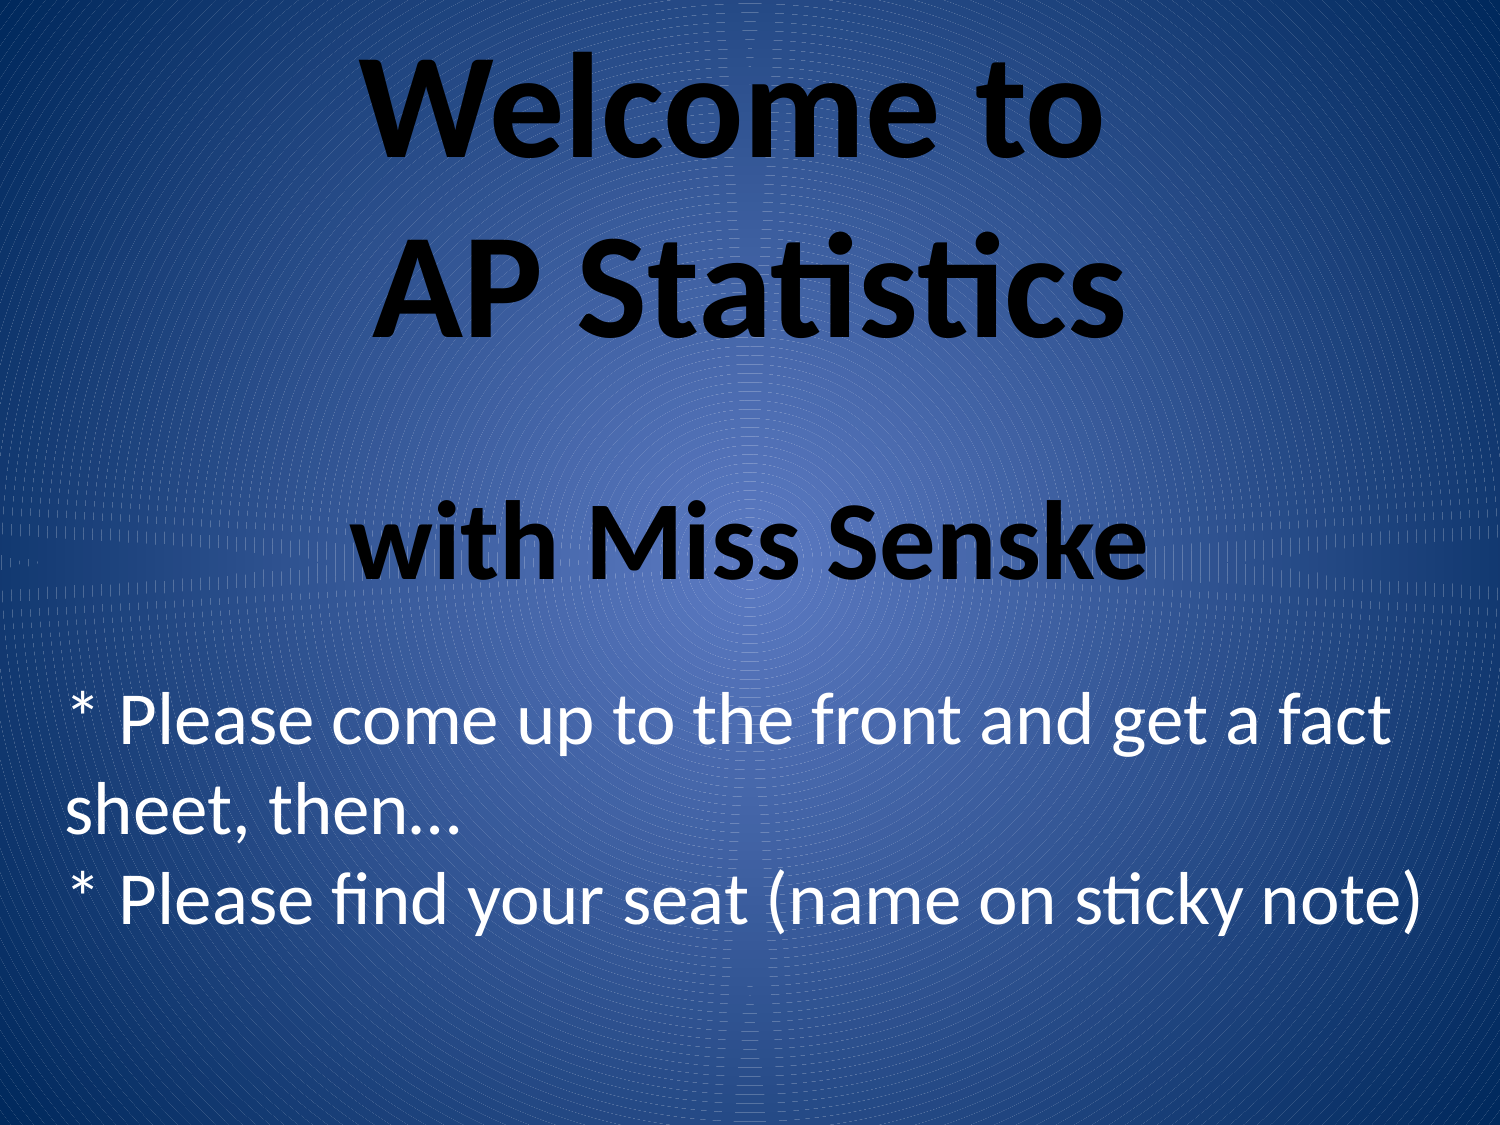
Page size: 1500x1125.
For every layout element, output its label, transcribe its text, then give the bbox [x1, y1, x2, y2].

text_box Welcome to AP Statistics with Miss Senske [149, 0, 1350, 610]
text_box * Please come up to the front and get a fact sheet, then… * Please find your seat (name on sticky note) [50, 662, 1500, 947]
